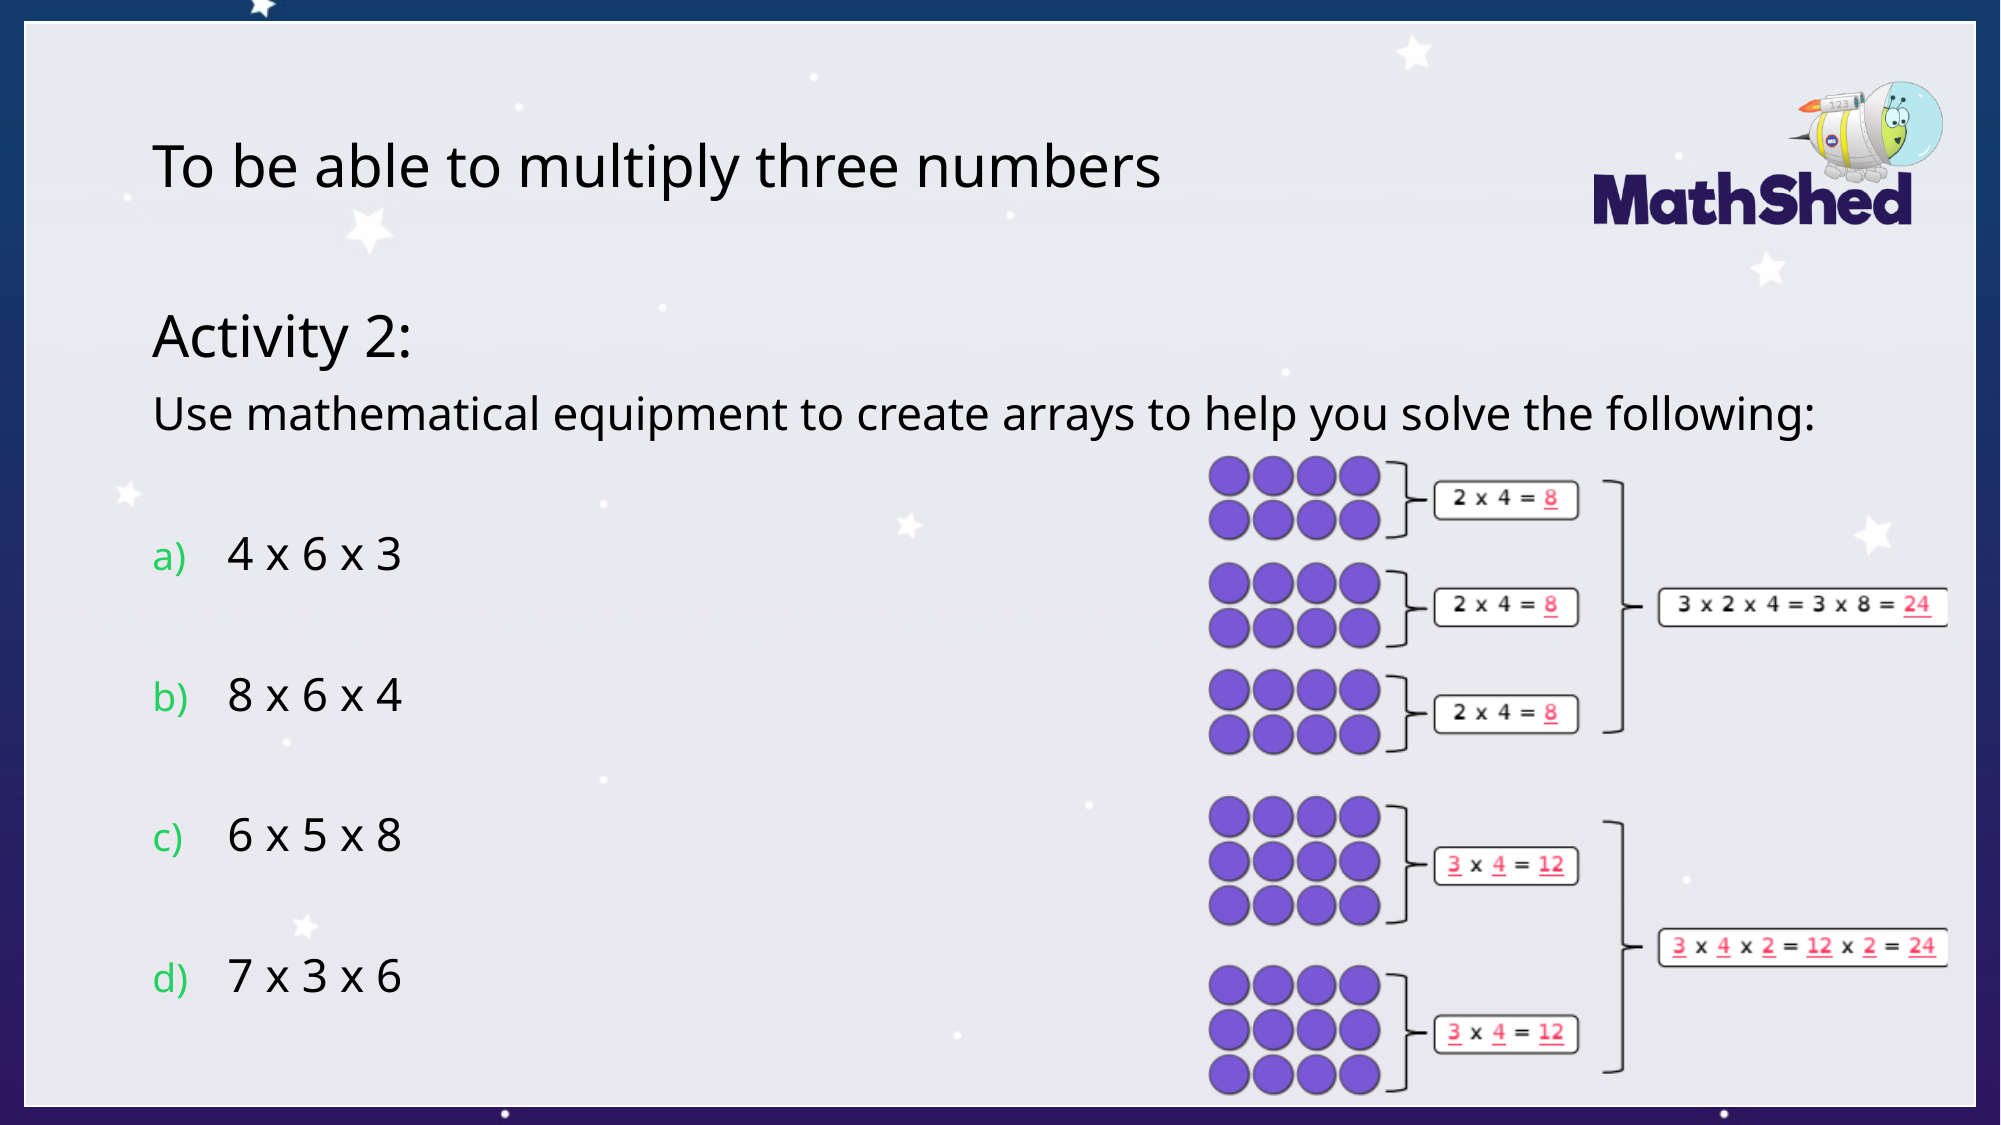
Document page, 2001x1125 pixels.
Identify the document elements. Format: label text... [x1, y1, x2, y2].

picture [0, 0, 2001, 1125]
text_box [1496, 387, 1648, 454]
title To be able to multiply three numbers [137, 59, 1578, 278]
list Activity 2: Use mathematical equipment to create arrays to help you solve the following: 4 x 6 x 3 8 x 6 x 4 6 x 5 x 8 7 x 3 x 6 [137, 299, 1863, 1014]
